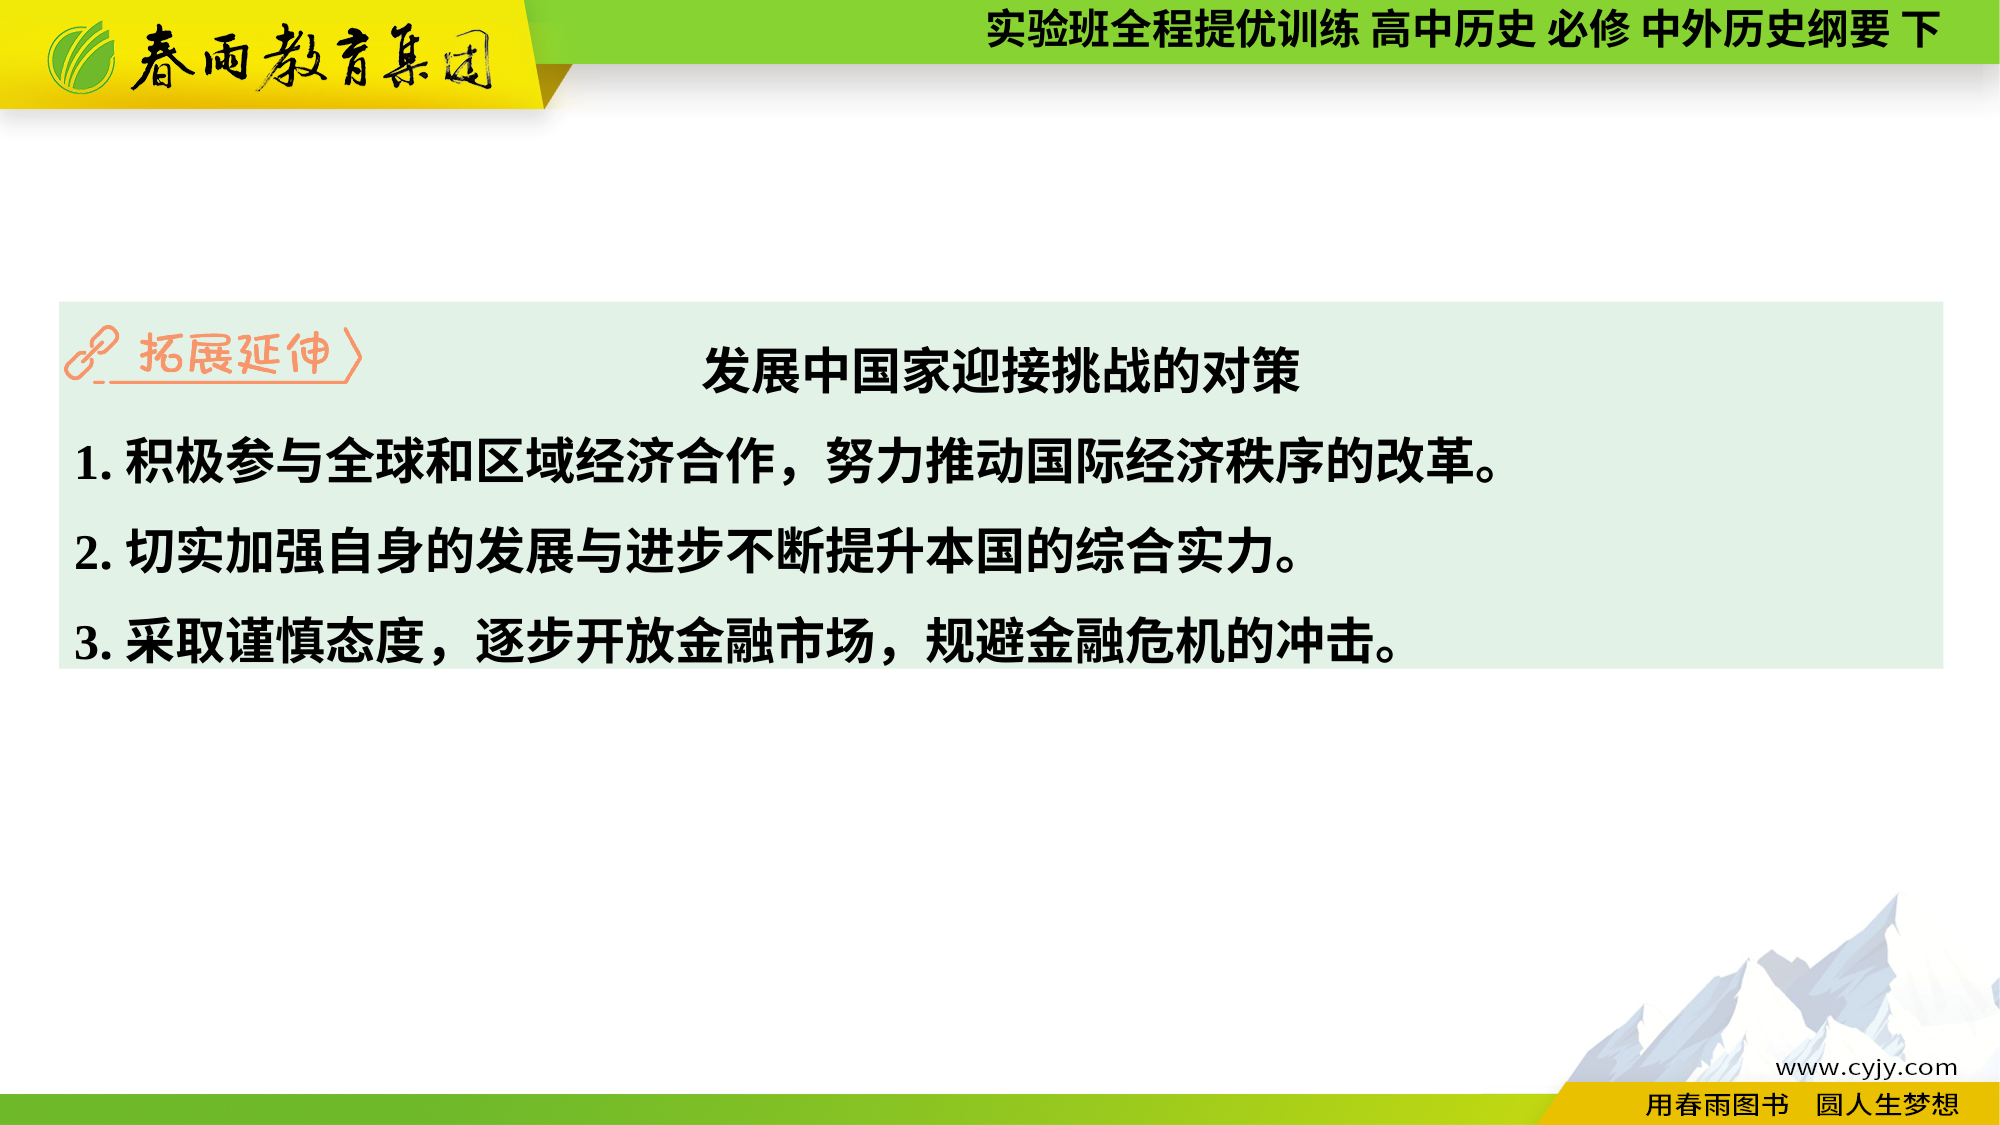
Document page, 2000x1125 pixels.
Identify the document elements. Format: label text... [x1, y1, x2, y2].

picture [0, 0, 2000, 1125]
list 发展中国家迎接挑战的对策 1.积极参与全球和区域经济合作，努力推动国际经济秩序的改革。 2.切实加强自身的发展与进步不断提升本国的综合实力。 3.采取谨慎态度，逐步开放金融市场，规避金融危机的冲击。 [59, 301, 1944, 669]
